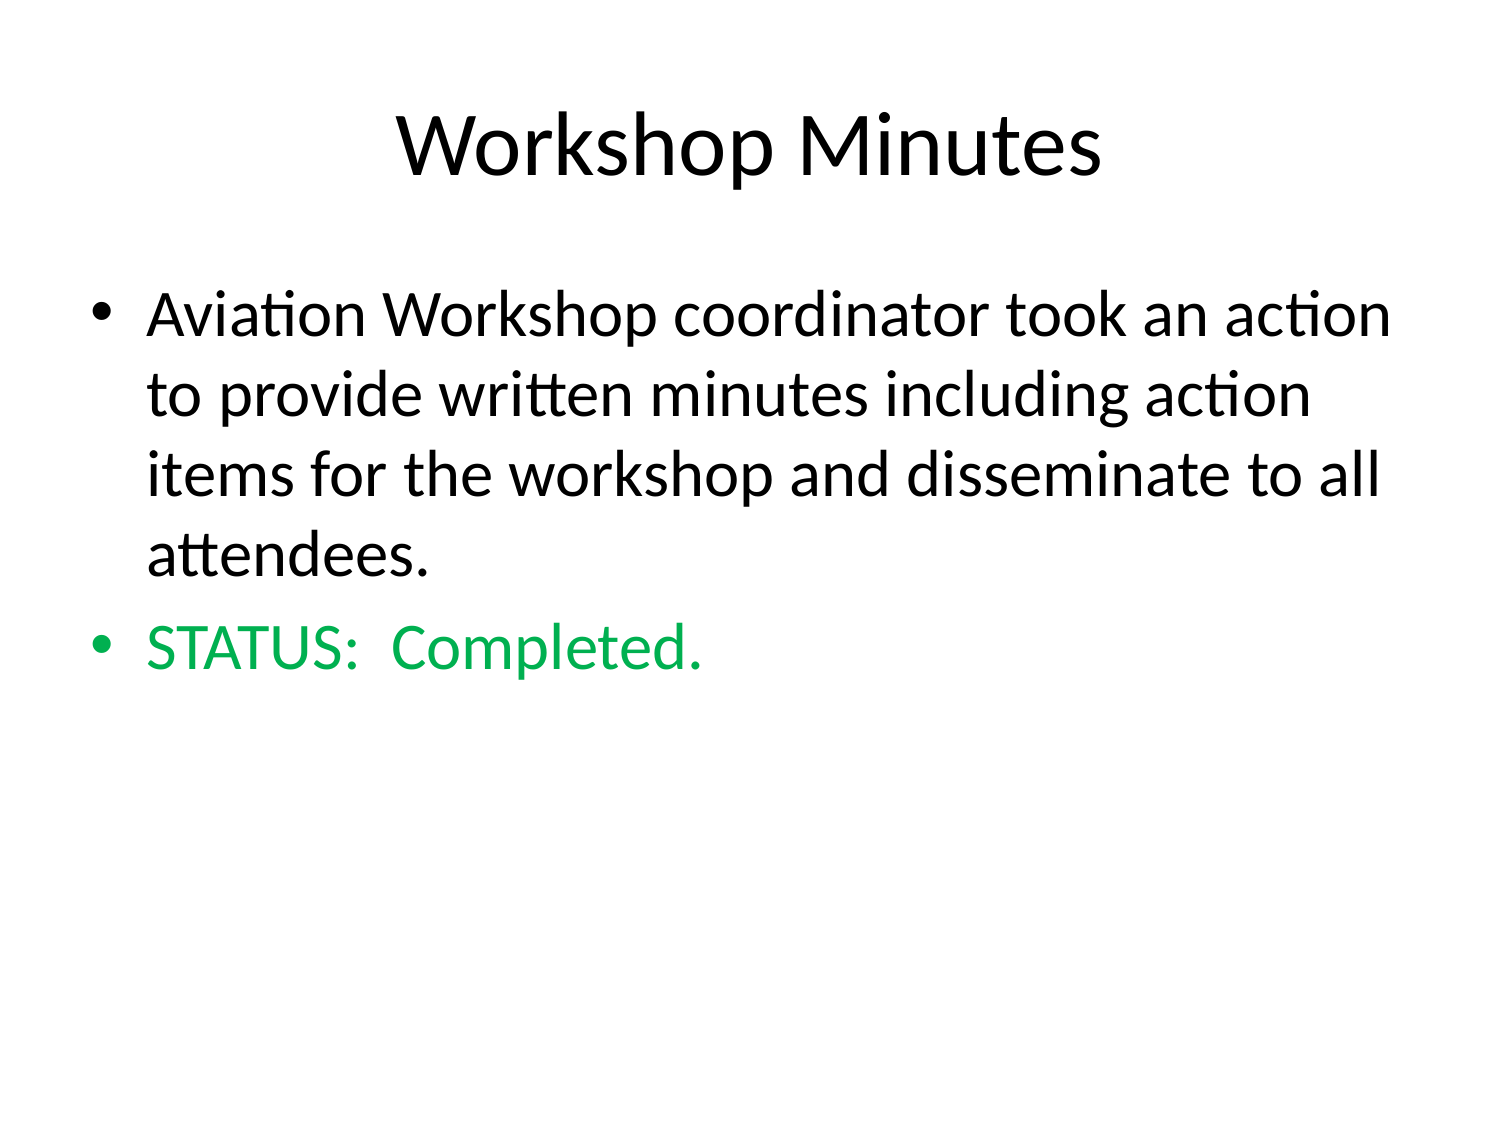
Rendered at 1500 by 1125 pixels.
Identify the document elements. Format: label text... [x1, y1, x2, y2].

list Aviation Workshop coordinator took an action to provide written minutes including action items for the workshop and disseminate to all attendees. STATUS: Completed. [75, 262, 1425, 1005]
title Workshop Minutes [75, 45, 1425, 233]
